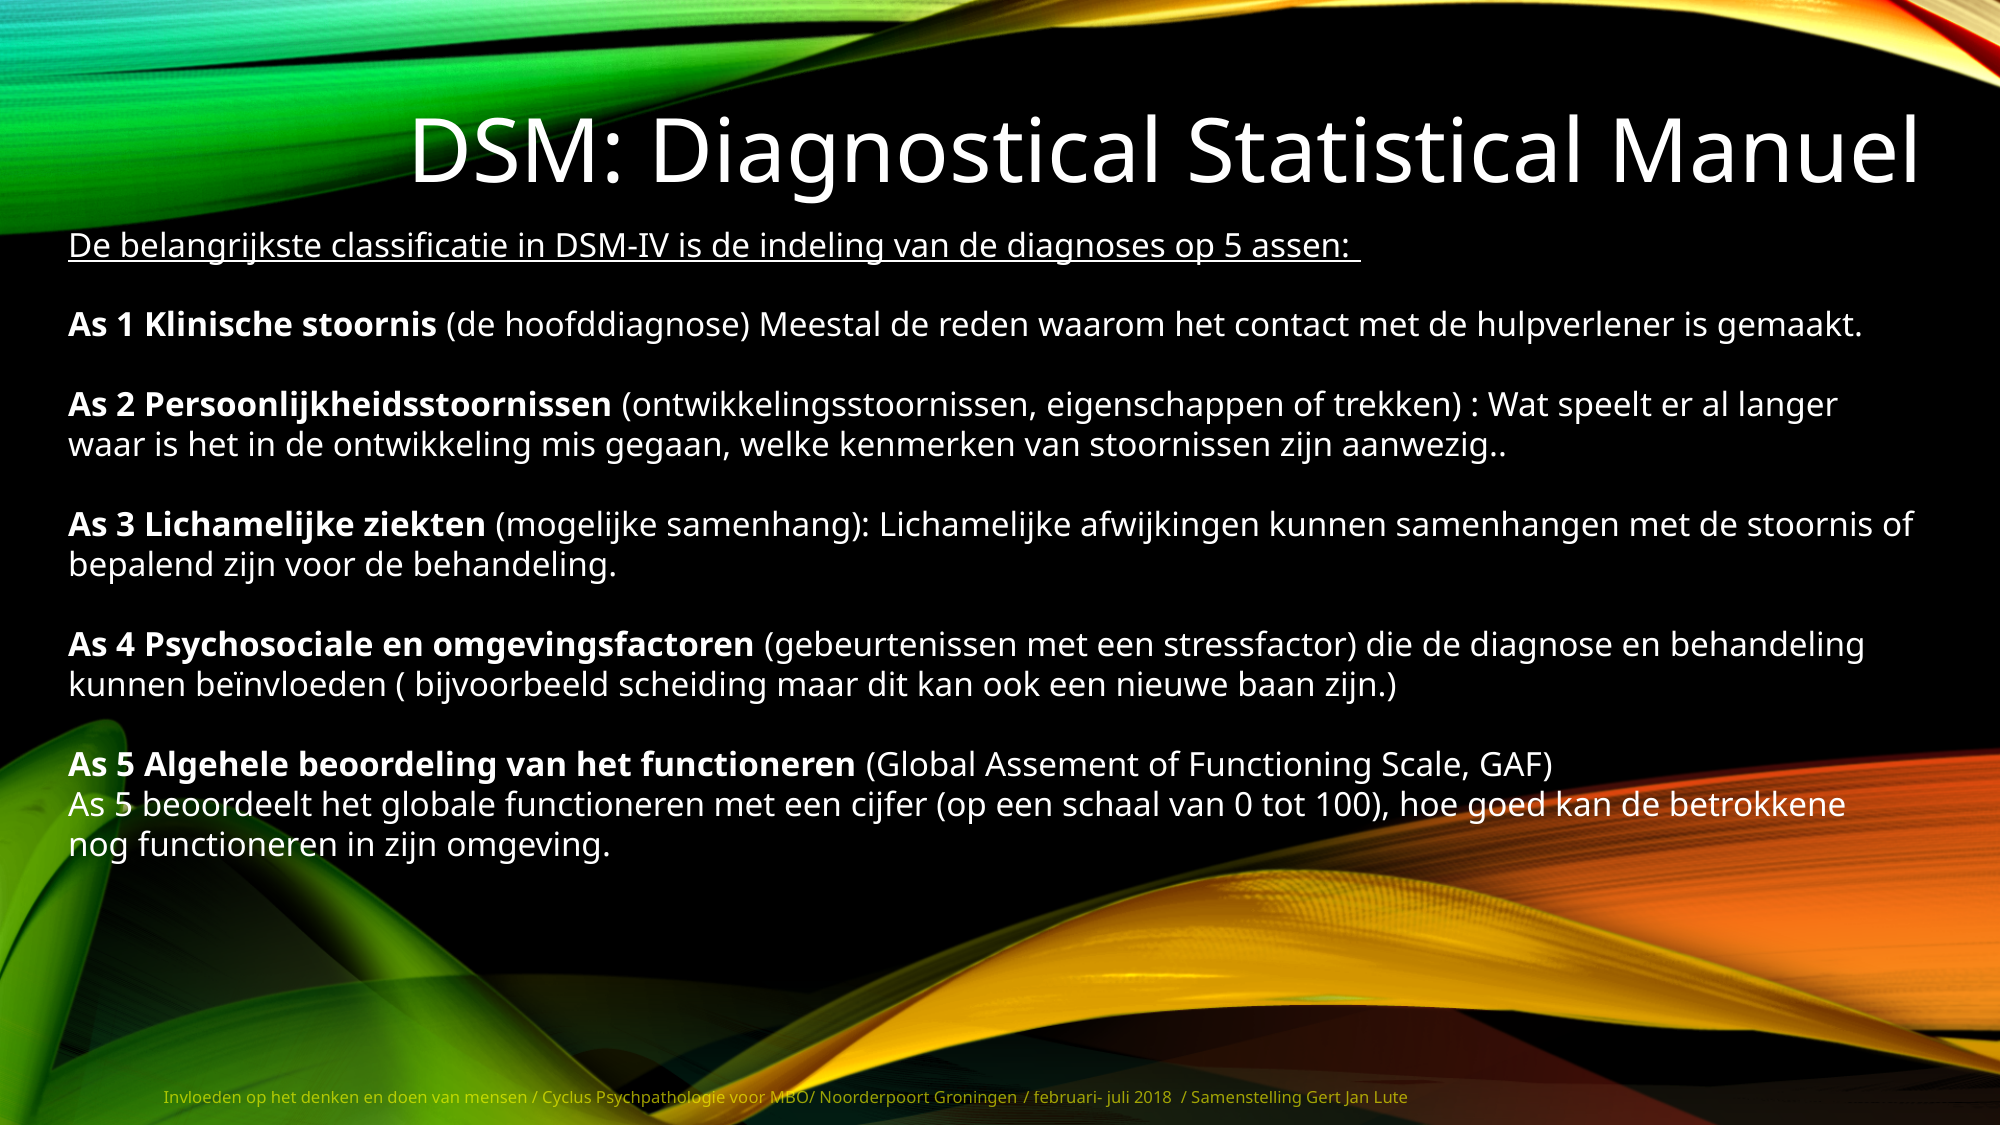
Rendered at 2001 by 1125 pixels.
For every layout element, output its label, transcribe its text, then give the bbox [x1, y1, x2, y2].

subtitle DSM: Diagnostical Statistical Manuel [392, 98, 1943, 211]
picture [0, 717, 2000, 1125]
text_box De belangrijkste classificatie in DSM-IV is de indeling van de diagnoses op 5 assen: As 1 Klinische stoornis (de hoofddiagnose) Meestal de reden waarom het contact met de hulpverlener is gemaakt. As 2 Persoonlijkheidsstoornissen (ontwikkelingsstoornissen, eigenschappen of trekken) : Wat speelt er al langer waar is het in de ontwikkeling mis gegaan, welke kenmerken van stoornissen zijn aanwezig.. As 3 Lichamelijke ziekten (mogelijke samenhang): Lichamelijke afwijkingen kunnen samenhangen met de stoornis of bepalend zijn voor de behandeling. As 4 Psychosociale en omgevingsfactoren (gebeurtenissen met een stressfactor) die de diagnose en behandeling kunnen beïnvloeden ( bijvoorbeeld scheiding maar dit kan ook een nieuwe baan zijn.) As 5 Algehele beoordeling van het functioneren (Global Assement of Functioning Scale, GAF) As 5 beoordeelt het globale functioneren met een cijfer (op een schaal van 0 tot 100), hoe goed kan de betrokkene nog functioneren in zijn omgeving. [53, 216, 1932, 955]
text_box Invloeden op het denken en doen van mensen / Cyclus Psychpathologie voor MBO/ Noorderpoort Groningen / februari- juli 2018 / Samenstelling Gert Jan Lute [148, 1069, 1857, 1125]
picture [0, 0, 2000, 237]
